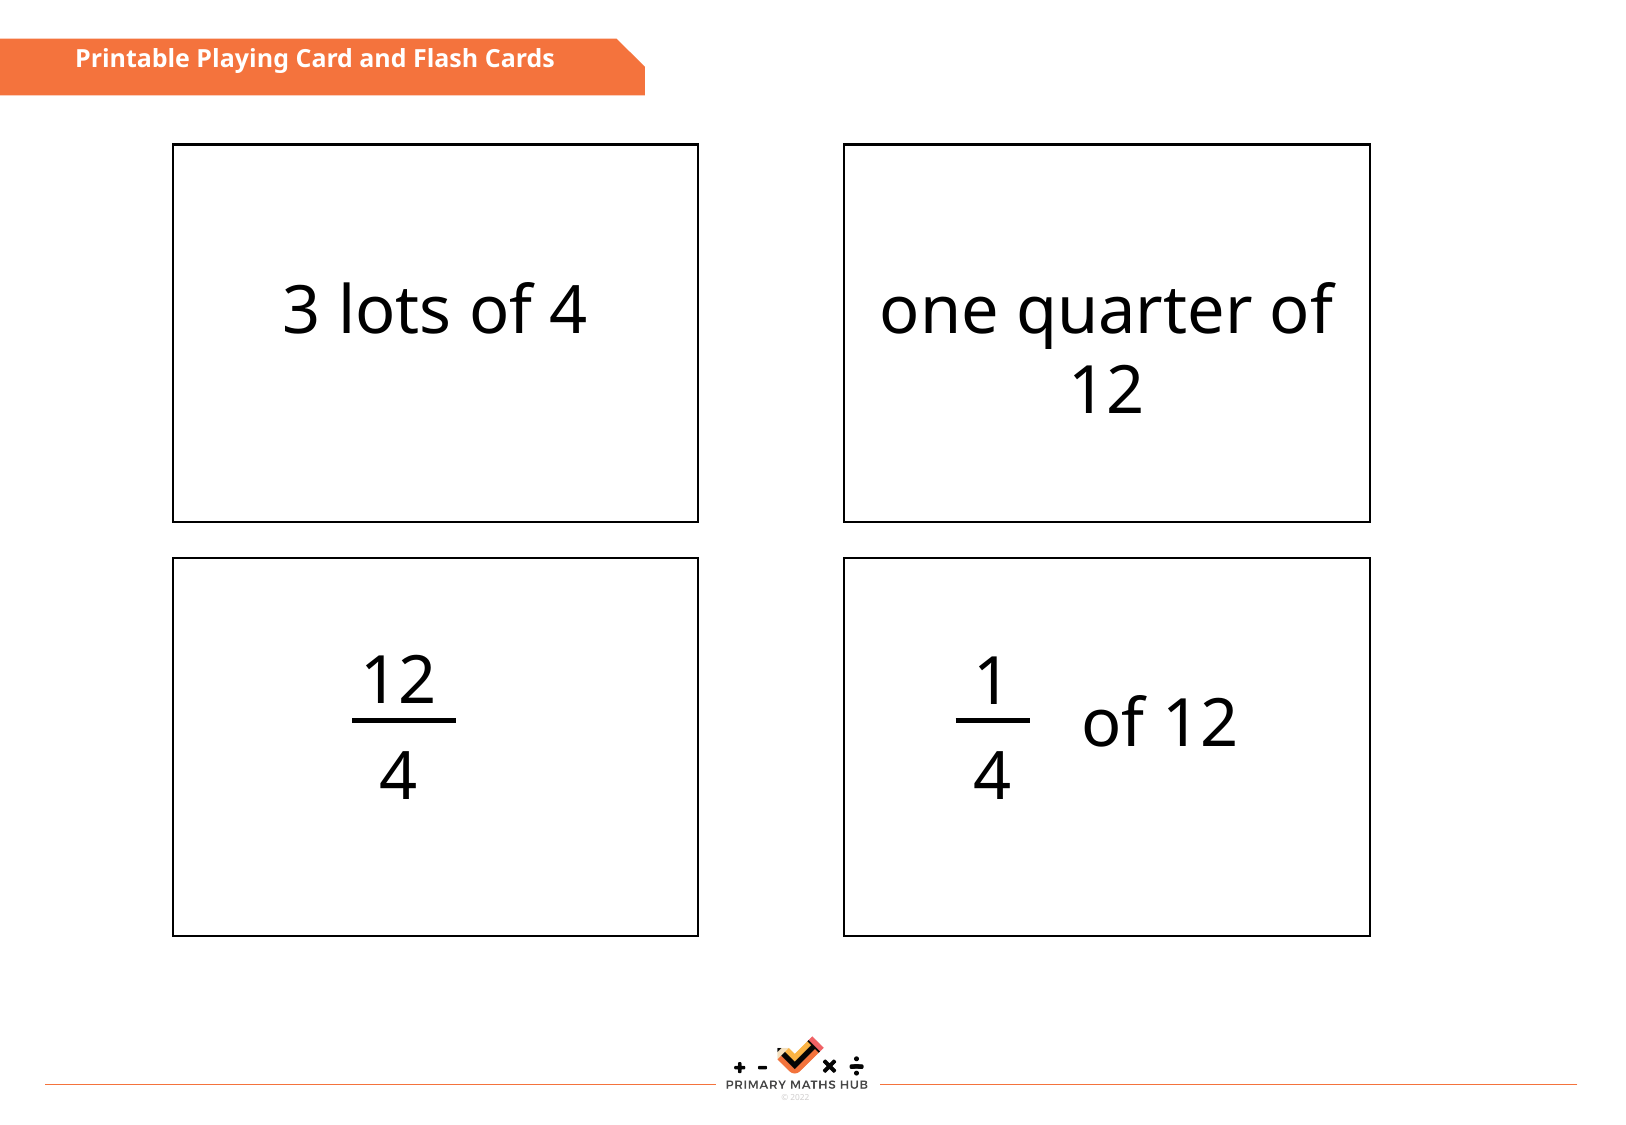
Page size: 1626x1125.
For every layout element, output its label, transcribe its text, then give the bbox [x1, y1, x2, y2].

table_header 1 [956, 626, 1030, 718]
text_box [172, 143, 699, 259]
table_header 12 [341, 625, 456, 720]
text_box © 2022 [720, 1084, 870, 1110]
text_box of 12 [1036, 672, 1285, 768]
table_cell 4 [956, 723, 1030, 816]
text_box Printable Playing Card and Flash Cards [0, 37, 646, 97]
text_box [172, 557, 699, 937]
text_box one quarter of 12 [844, 259, 1370, 435]
table_cell 4 [341, 720, 456, 815]
text_box [843, 557, 1371, 937]
picture [722, 1034, 872, 1094]
text_box 3 lots of 4 [172, 259, 699, 355]
text_box [843, 143, 1371, 523]
text_box [172, 355, 699, 523]
